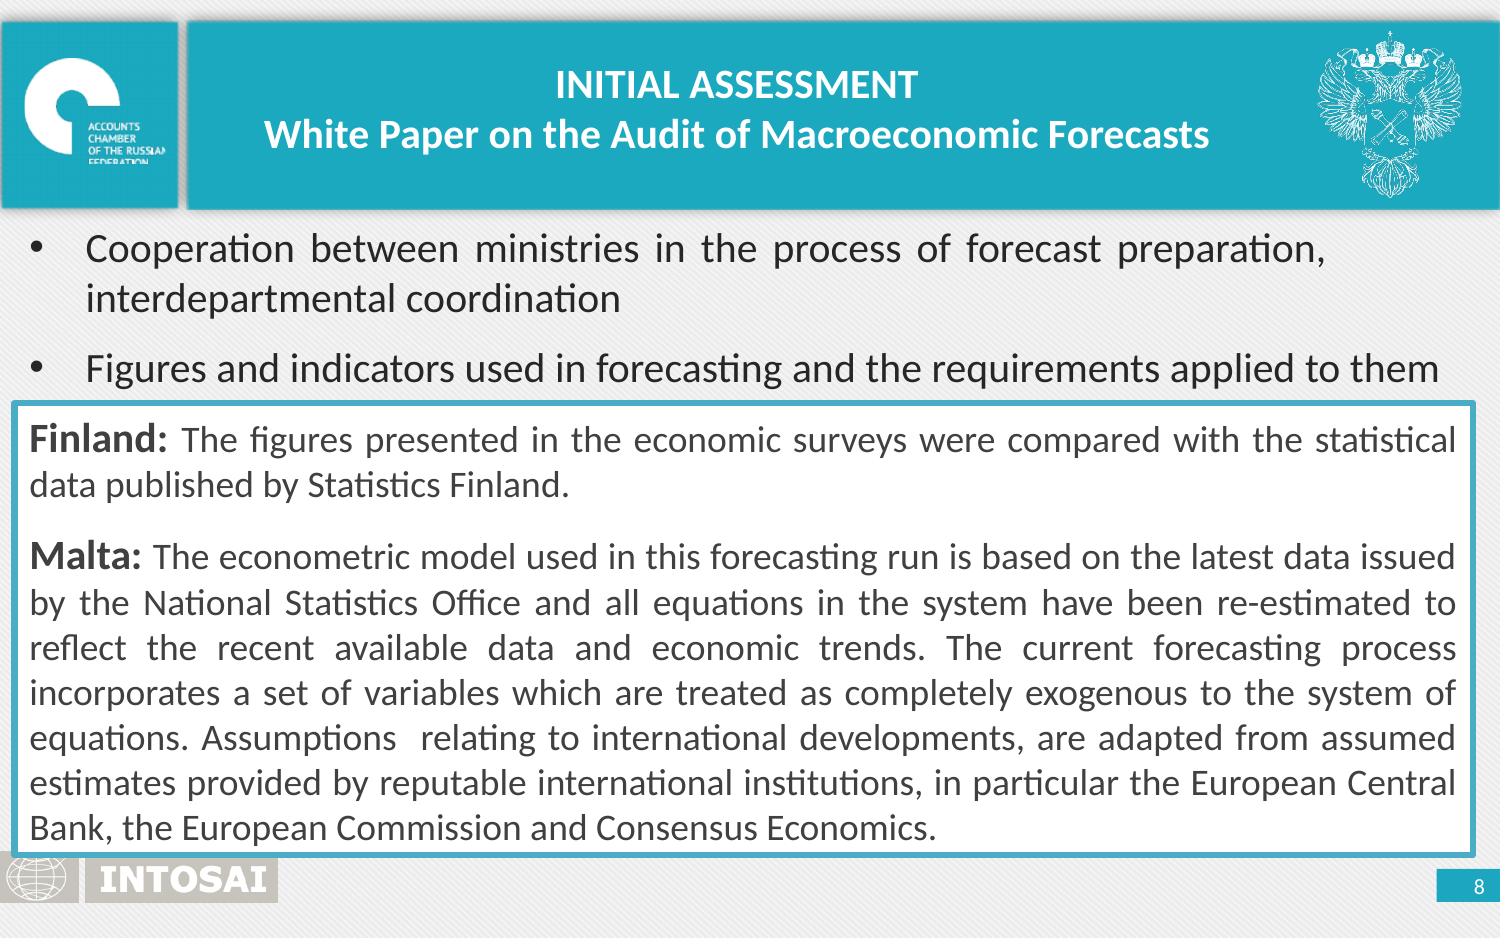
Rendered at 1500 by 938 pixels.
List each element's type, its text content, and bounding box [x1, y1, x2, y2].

text_box INITIAL ASSESSMENT White Paper on the Audit of Macroeconomic Forecasts [219, 49, 1255, 165]
text_box Finland: The figures presented in the economic surveys were compared with the statistical data published by Statistics Finland. Malta: The econometric model used in this forecasting run is based on the latest data issued by the National Statistics Office and all equations in the system have been re-estimated to reflect the recent available data and economic trends. The current forecasting process incorporates a set of variables which are treated as completely exogenous to the system of equations. Assumptions relating to international developments, are adapted from assumed estimates provided by reputable international institutions, in particular the European Central Bank, the European Commission and Consensus Economics. [11, 400, 1476, 858]
picture [0, 0, 1500, 851]
text_box Cooperation between ministries in the process of forecast preparation, interdepartmental coordination Figures and indicators used in forecasting and the requirements applied to them [17, 216, 1500, 408]
picture [0, 410, 1500, 938]
